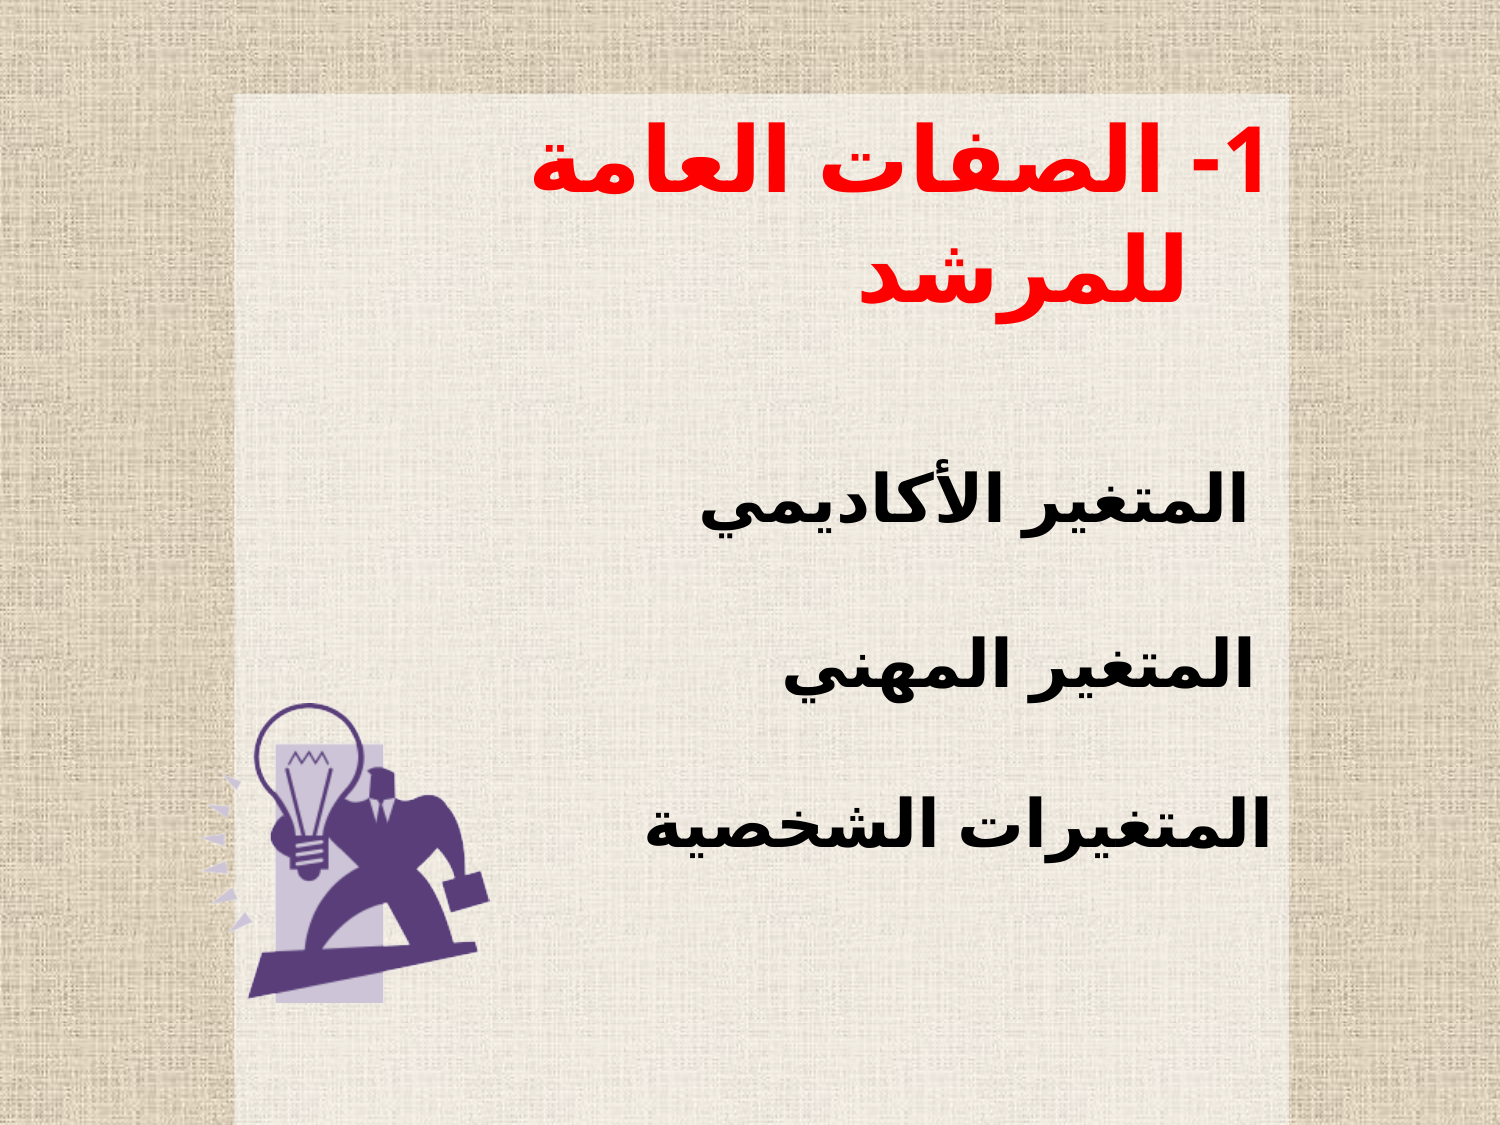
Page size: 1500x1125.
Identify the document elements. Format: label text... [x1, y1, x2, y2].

picture [0, 0, 1500, 1125]
text_box 1- الصفات العامة للمرشد المتغير الأكاديمي المتغير المهني المتغيرات الشخصية [234, 93, 1289, 1125]
